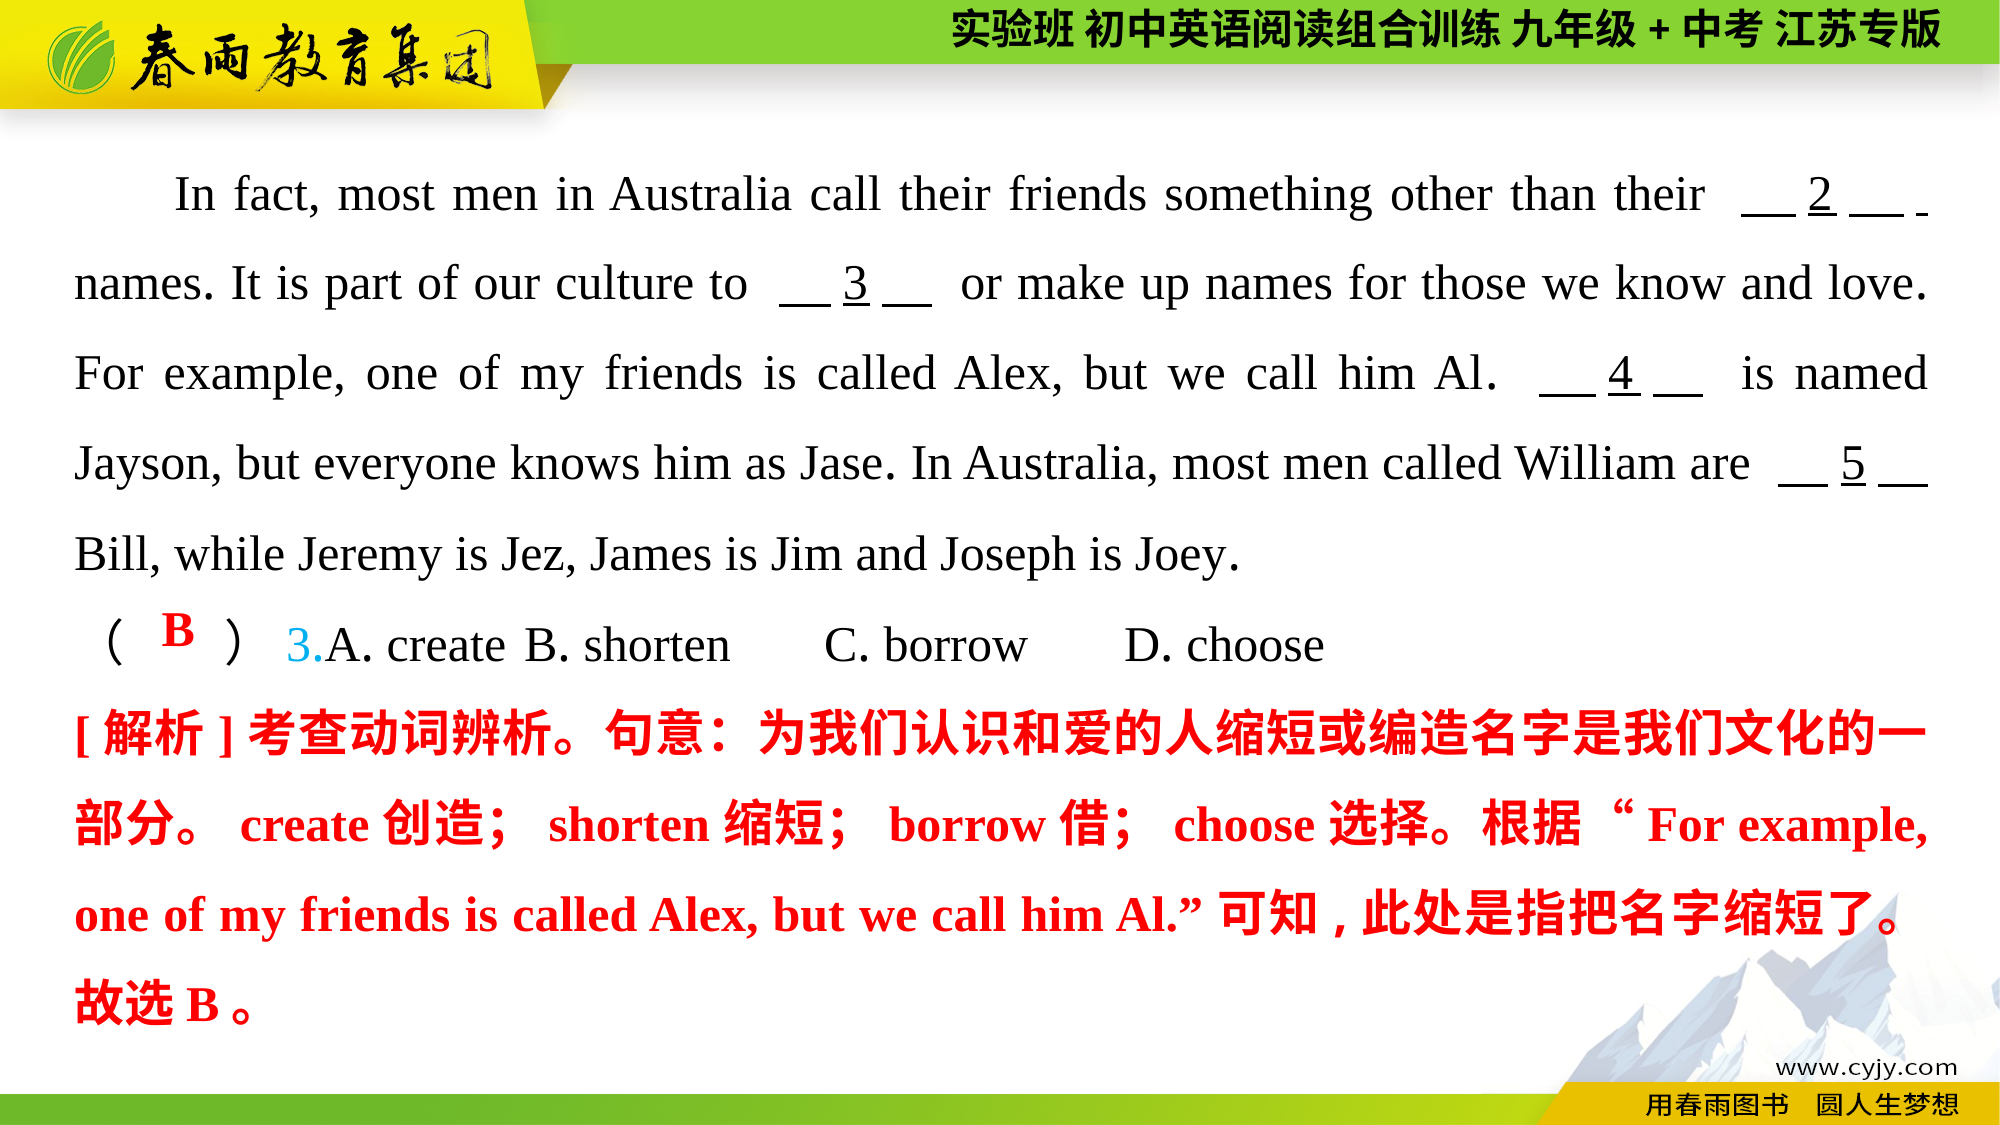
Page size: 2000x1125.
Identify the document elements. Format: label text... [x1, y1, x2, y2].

picture [0, 0, 2000, 1125]
text_box [解析]考查动词辨析。句意：为我们认识和爱的人缩短或编造名字是我们文化的一部分。create创造；shorten缩短；borrow借；choose选择。根据“For example, one of my friends is called Alex, but we call him Al.”可知,此处是指把名字缩短了。故选B。 [59, 664, 1944, 1040]
text_box B [146, 588, 210, 664]
text_box （ ）3.A. create B. shorten C. borrow D. choose [59, 574, 1944, 664]
list In fact, most men in Australia call their friends something other than their 2 . names. It is part of our culture to 3 or make up names for those we know and love. For example, one of my friends is called Alex, but we call him Al. 4 is named Jayson, but everyone knows him as Jase. In Australia, most men called William are 5 Bill, while Jeremy is Jez, James is Jim and Joseph is Joey. [59, 122, 1944, 574]
